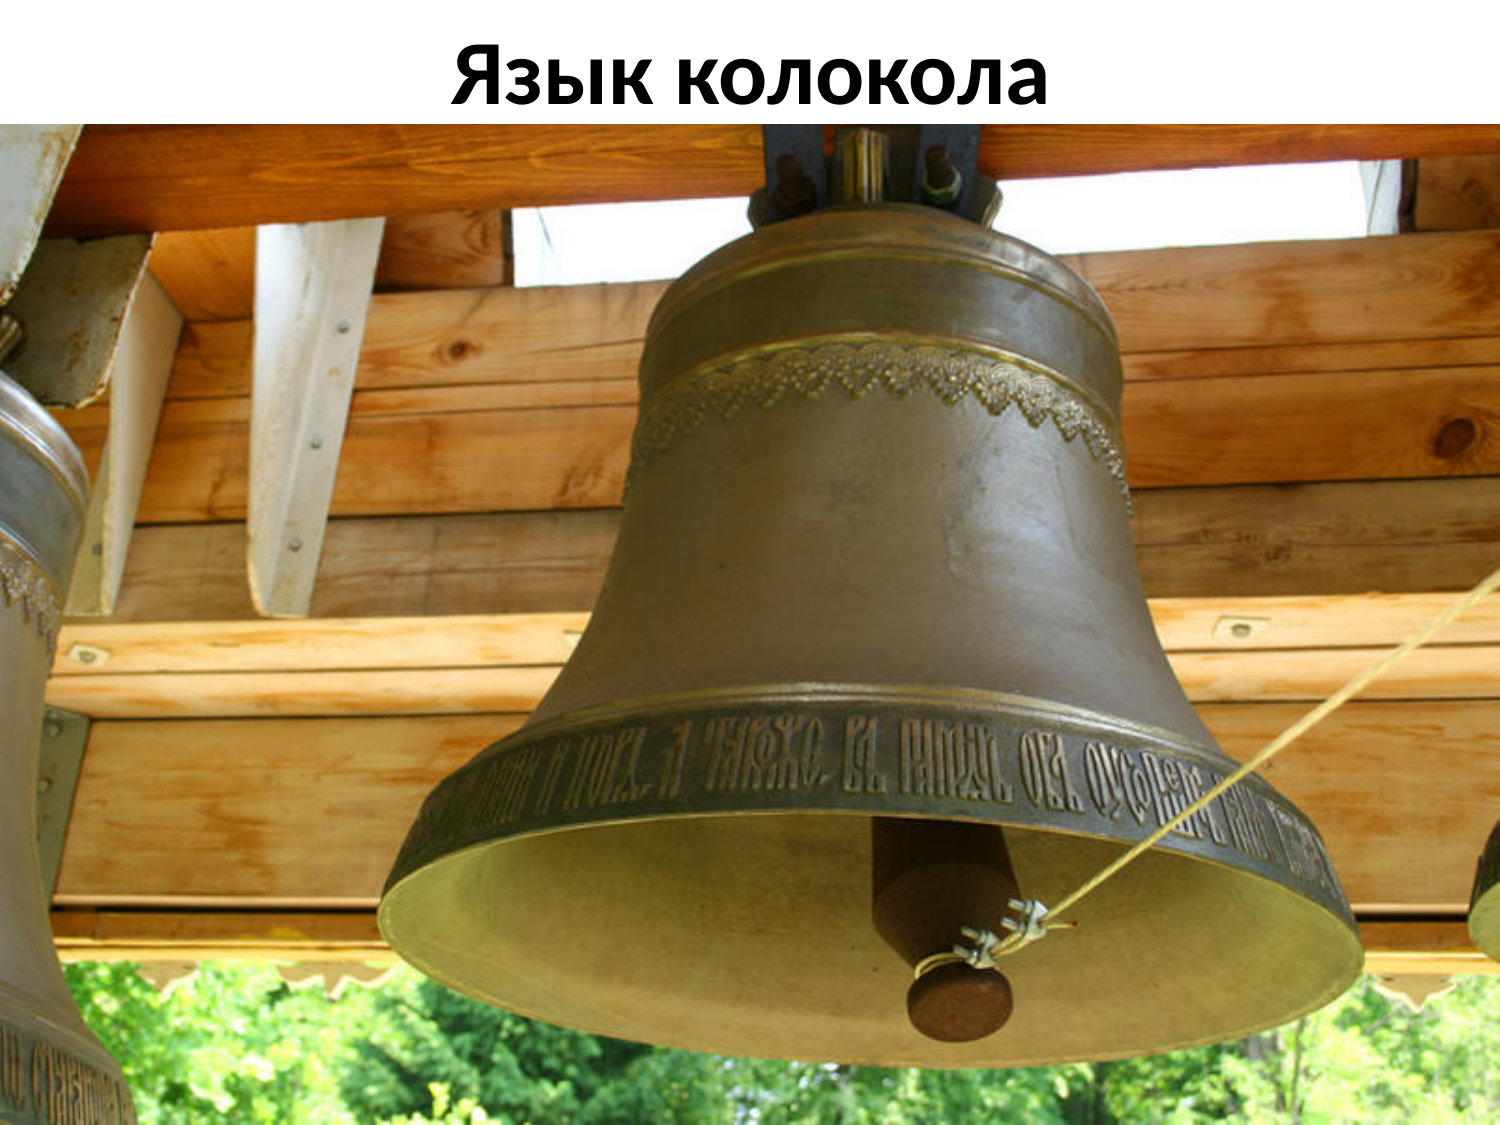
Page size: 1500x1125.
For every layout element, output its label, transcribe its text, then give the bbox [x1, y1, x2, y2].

title Язык колокола [76, 0, 1427, 123]
picture [0, 124, 1500, 1125]
